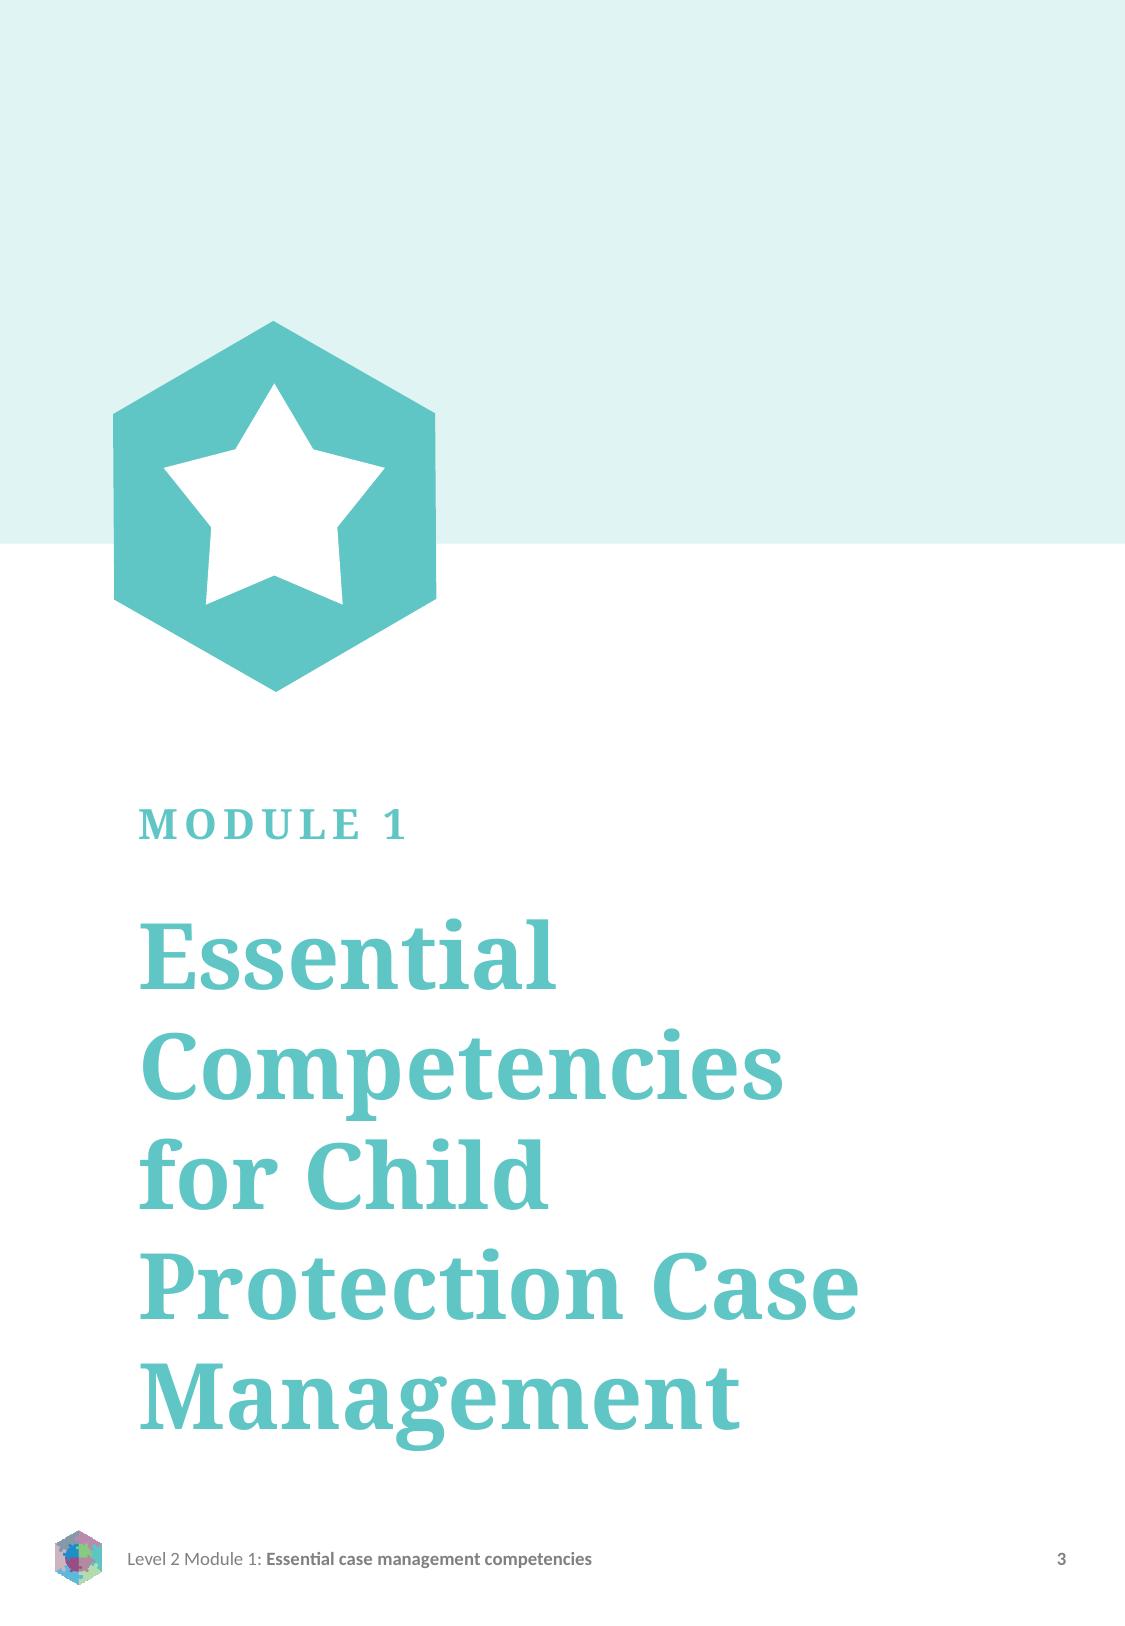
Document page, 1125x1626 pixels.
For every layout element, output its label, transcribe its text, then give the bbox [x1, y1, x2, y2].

text_box MODULE 1 Essential Competencies for Child Protection Case Management [123, 790, 954, 1455]
picture [55, 1530, 102, 1585]
text_box [161, 381, 387, 607]
text_box [111, 319, 438, 694]
text_box [0, 0, 1125, 545]
